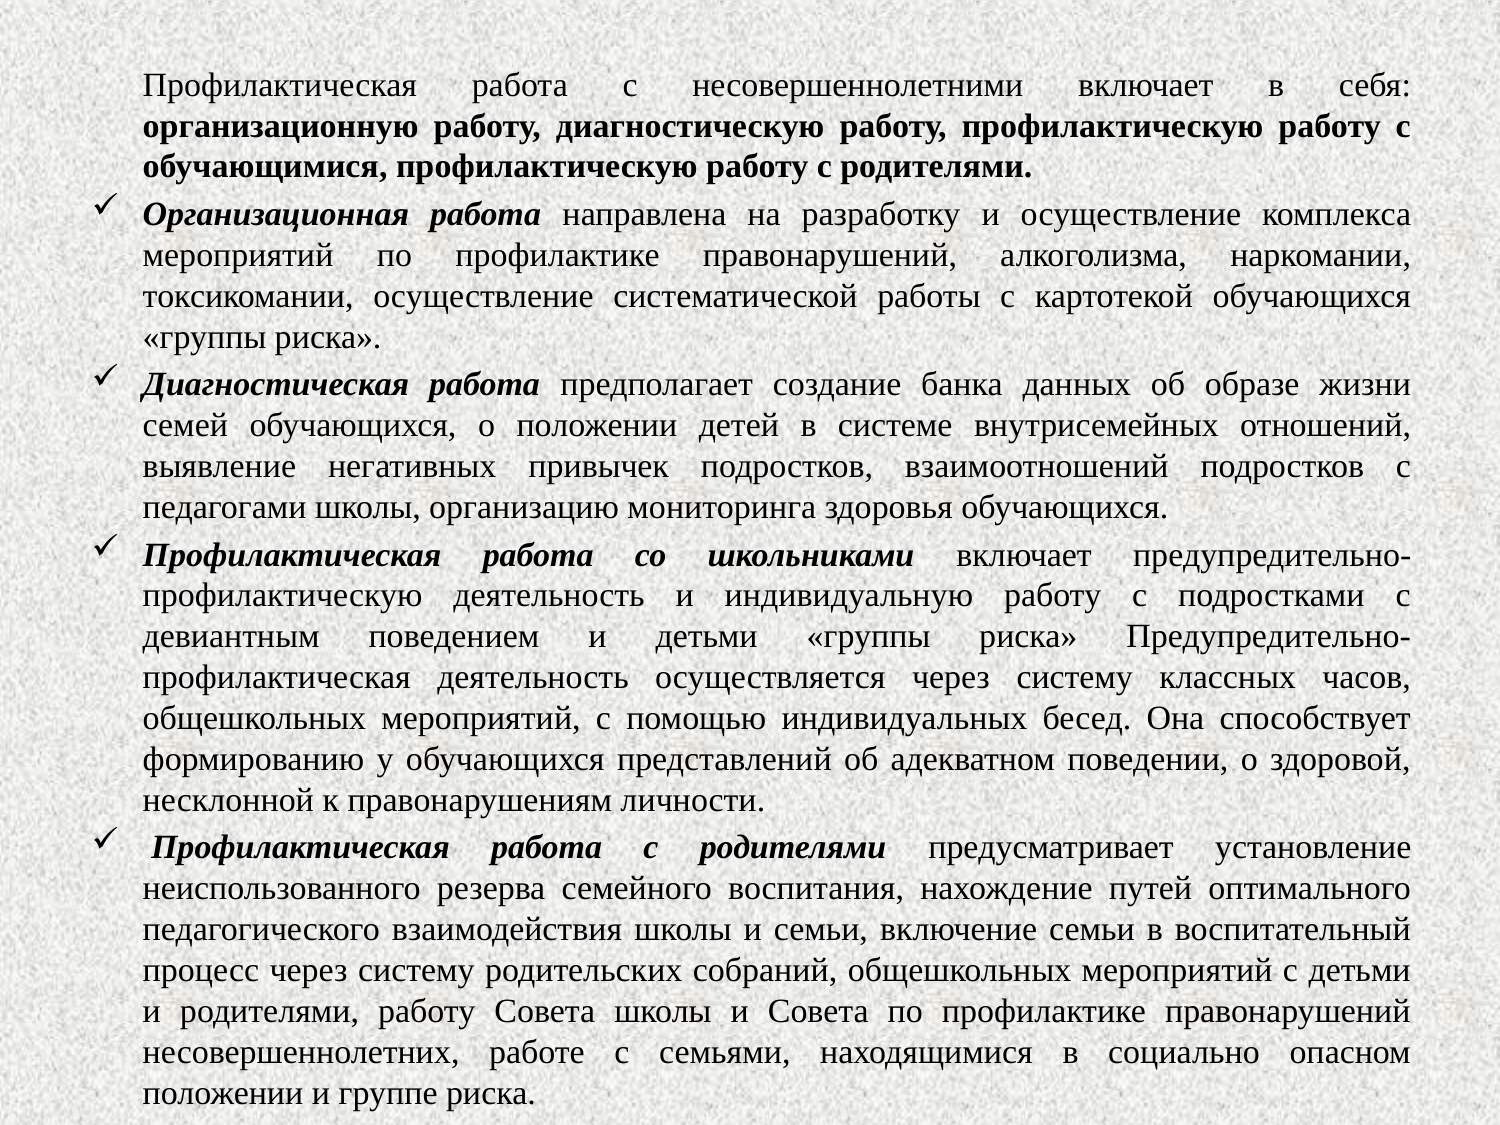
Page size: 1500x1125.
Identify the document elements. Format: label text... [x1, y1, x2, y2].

picture [0, 0, 1500, 1125]
list Профилактическая работа с несовершеннолетними включает в себя: организационную работу, диагностическую работу, профилактическую работу с обучающимися, профилактическую работу с родителями. Организационная работа направлена на разработку и осуществление комплекса мероприятий по профилактике правонарушений, алкоголизма, наркомании, токсикомании, осуществление систематической работы с картотекой обучающихся «группы риска». Диагностическая работа предполагает создание банка данных об образе жизни семей обучающихся, о положении детей в системе внутрисемейных отношений, выявление негативных привычек подростков, взаимоотношений подростков с педагогами школы, организацию мониторинга здоровья обучающихся. Профилактическая работа со школьниками включает предупредительно-профилактическую деятельность и индивидуальную работу с подростками с девиантным поведением и детьми «группы риска» Предупредительно-профилактическая деятельность осуществляется через систему классных часов, общешкольных мероприятий, с помощью индивидуальных бесед. Она способствует формированию у обучающихся представлений об адекватном поведении, о здоровой, несклонной к правонарушениям личности. Профилактическая работа с родителями предусматривает установление неиспользованного резерва семейного воспитания, нахождение путей оптимального педагогического взаимодействия школы и семьи, включение семьи в воспитательный процесс через систему родительских собраний, общешкольных мероприятий с детьми и родителями, работу Совета школы и Совета по профилактике правонарушений несовершеннолетних, работе с семьями, находящимися в социально опасном положении и группе риска. [76, 54, 1427, 1125]
